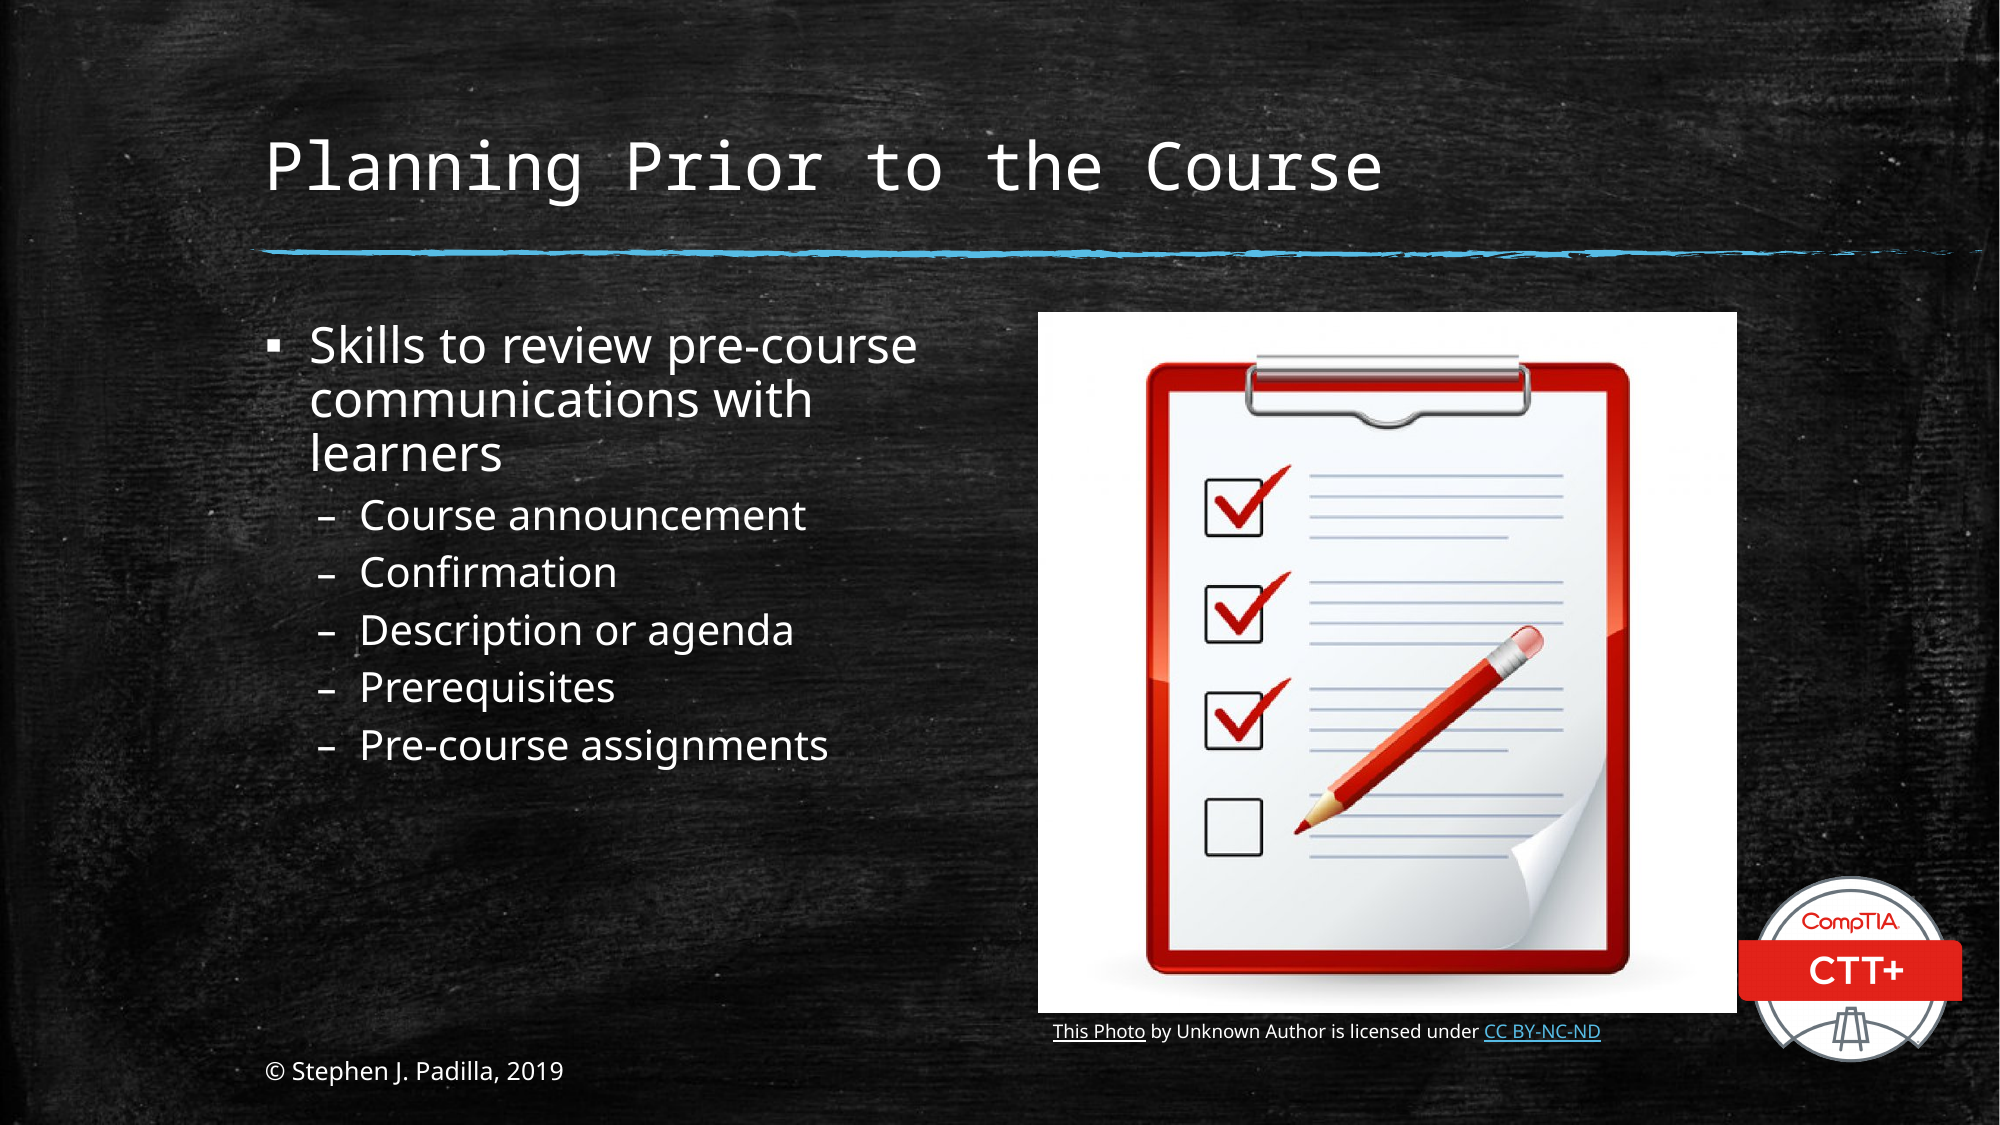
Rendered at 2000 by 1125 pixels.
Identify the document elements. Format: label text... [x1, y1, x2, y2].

footer © Stephen J. Padilla, 2019 [249, 1050, 1288, 1096]
list Skills to review pre-course communications with learners Course announcement Confirmation Description or agenda Prerequisites Pre-course assignments [249, 312, 975, 1013]
text_box This Photo by Unknown Author is licensed under CC BY-NC-ND [1038, 1013, 1699, 1053]
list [1038, 312, 1737, 1013]
title Planning Prior to the Course [249, 45, 1750, 213]
picture [1699, 824, 2000, 1125]
